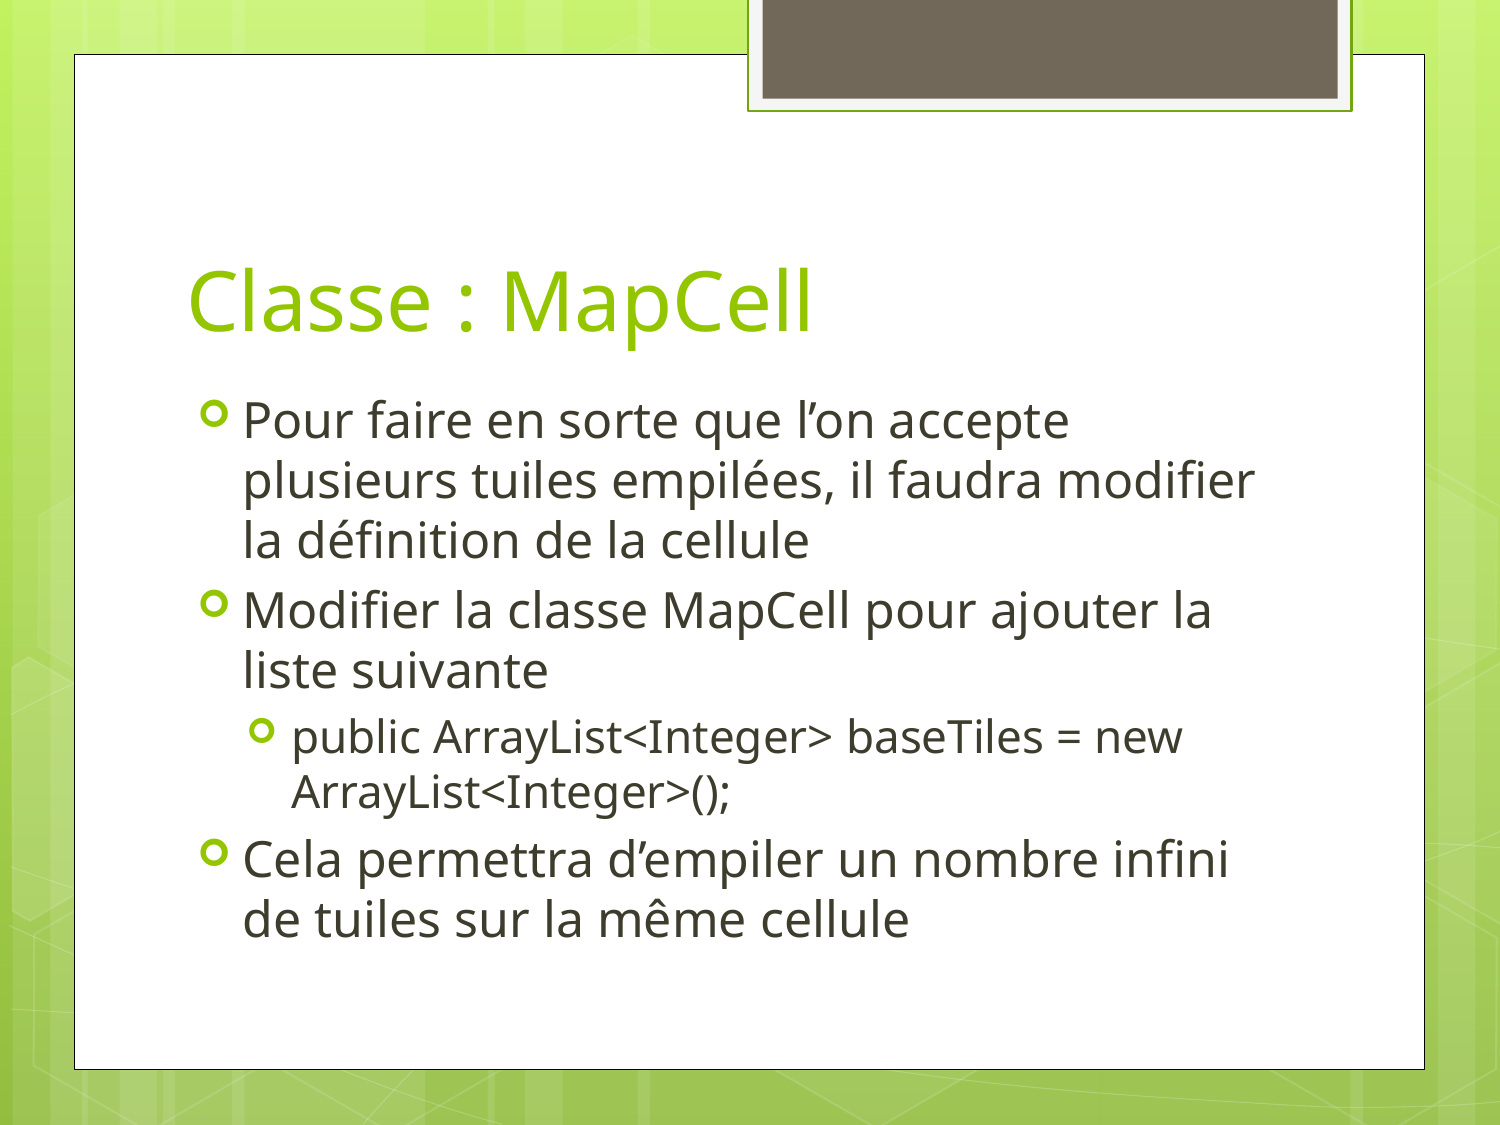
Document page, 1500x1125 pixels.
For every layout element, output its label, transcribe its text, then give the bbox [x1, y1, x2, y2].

title Classe : MapCell [171, 168, 1324, 357]
list Pour faire en sorte que l’on accepte plusieurs tuiles empilées, il faudra modifier la définition de la cellule Modifier la classe MapCell pour ajouter la liste suivante public ArrayList<Integer> baseTiles = new ArrayList<Integer>(); Cela permettra d’empiler un nombre infini de tuiles sur la même cellule [171, 381, 1283, 957]
